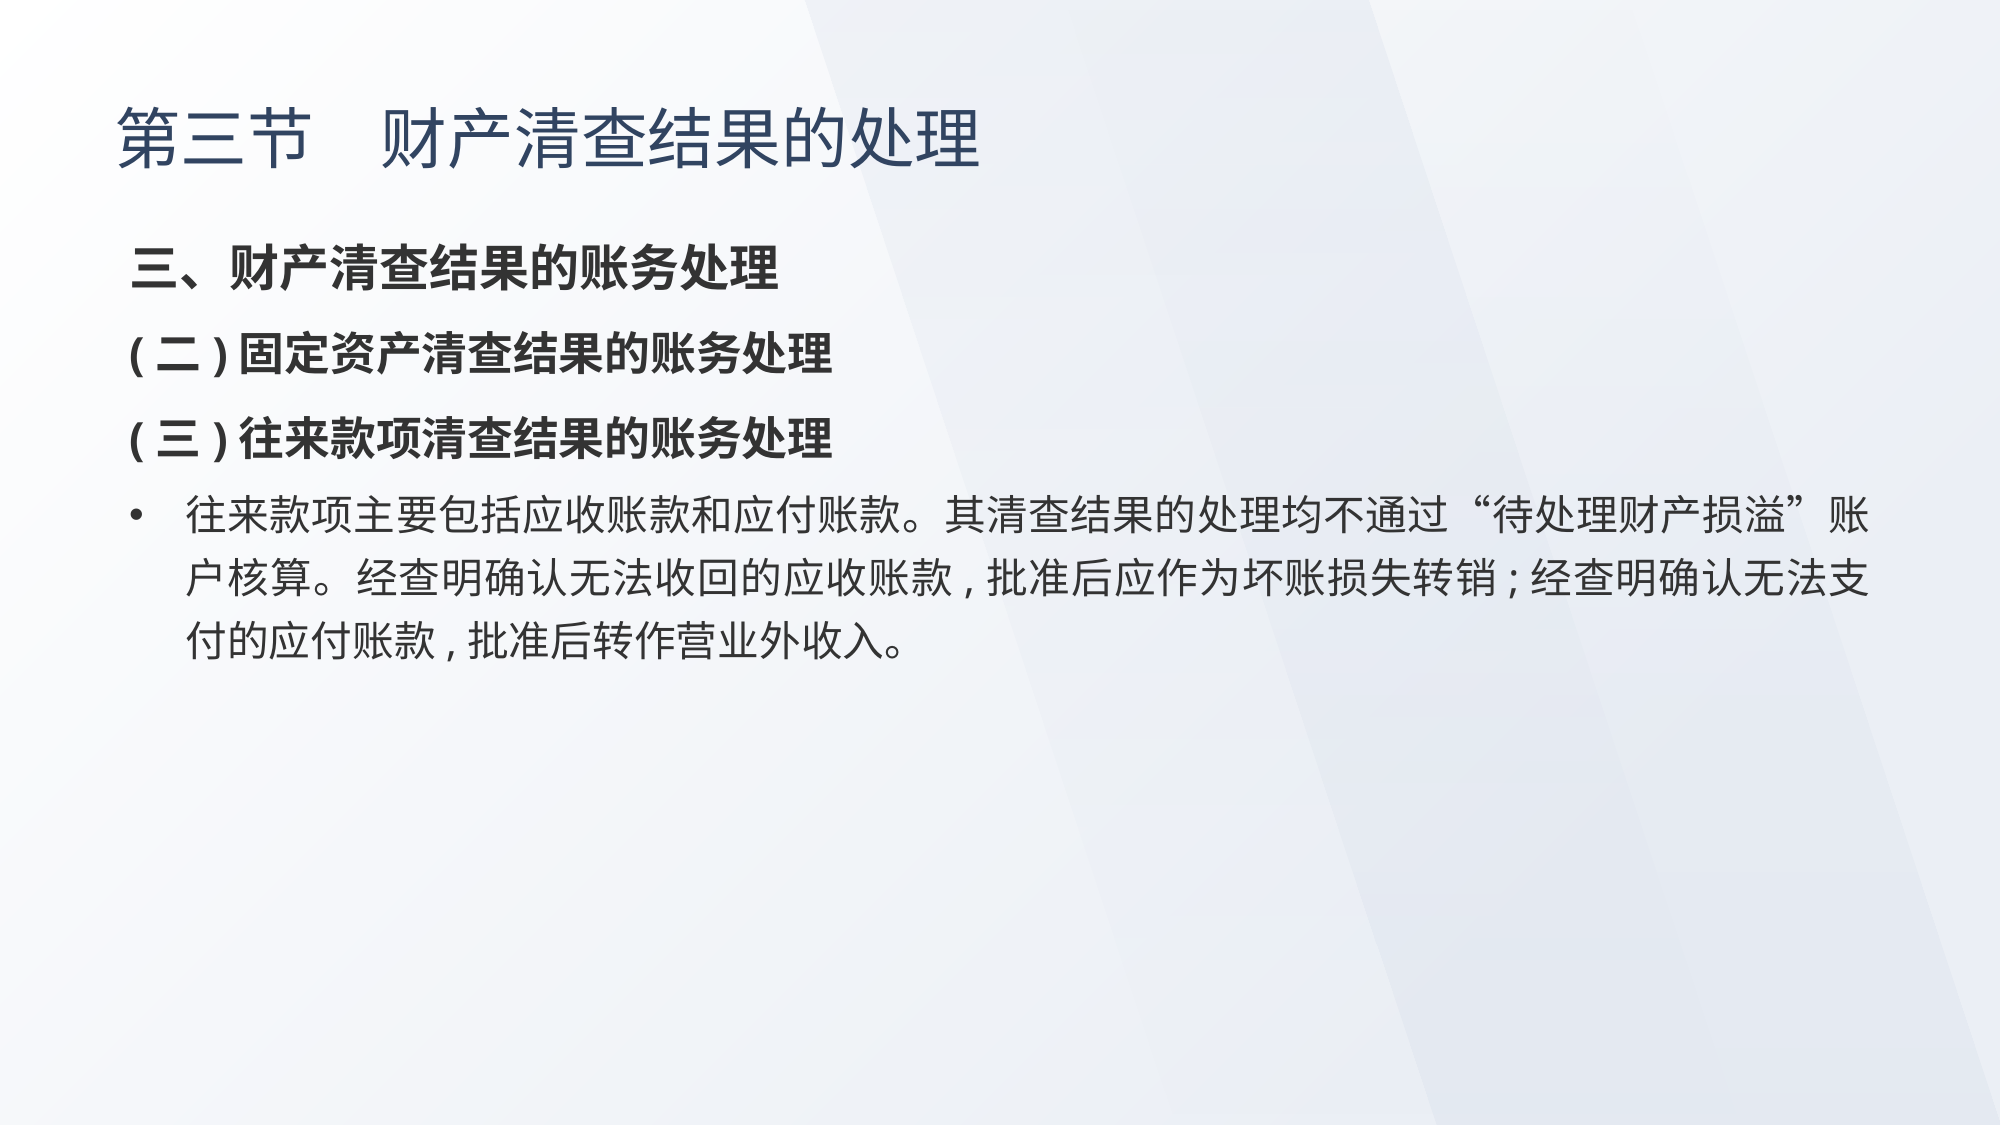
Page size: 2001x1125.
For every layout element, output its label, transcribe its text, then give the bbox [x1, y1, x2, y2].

text_box 三、财产清查结果的账务处理 (二)固定资产清查结果的账务处理 (三)往来款项清查结果的账务处理 往来款项主要包括应收账款和应付账款。其清查结果的处理均不通过“待处理财产损溢”账户核算。经查明确认无法收回的应收账款,批准后应作为坏账损失转销;经查明确认无法支付的应付账款,批准后转作营业外收入。 [114, 213, 1886, 1013]
title 第三节 财产清查结果的处理 [114, 59, 1886, 178]
